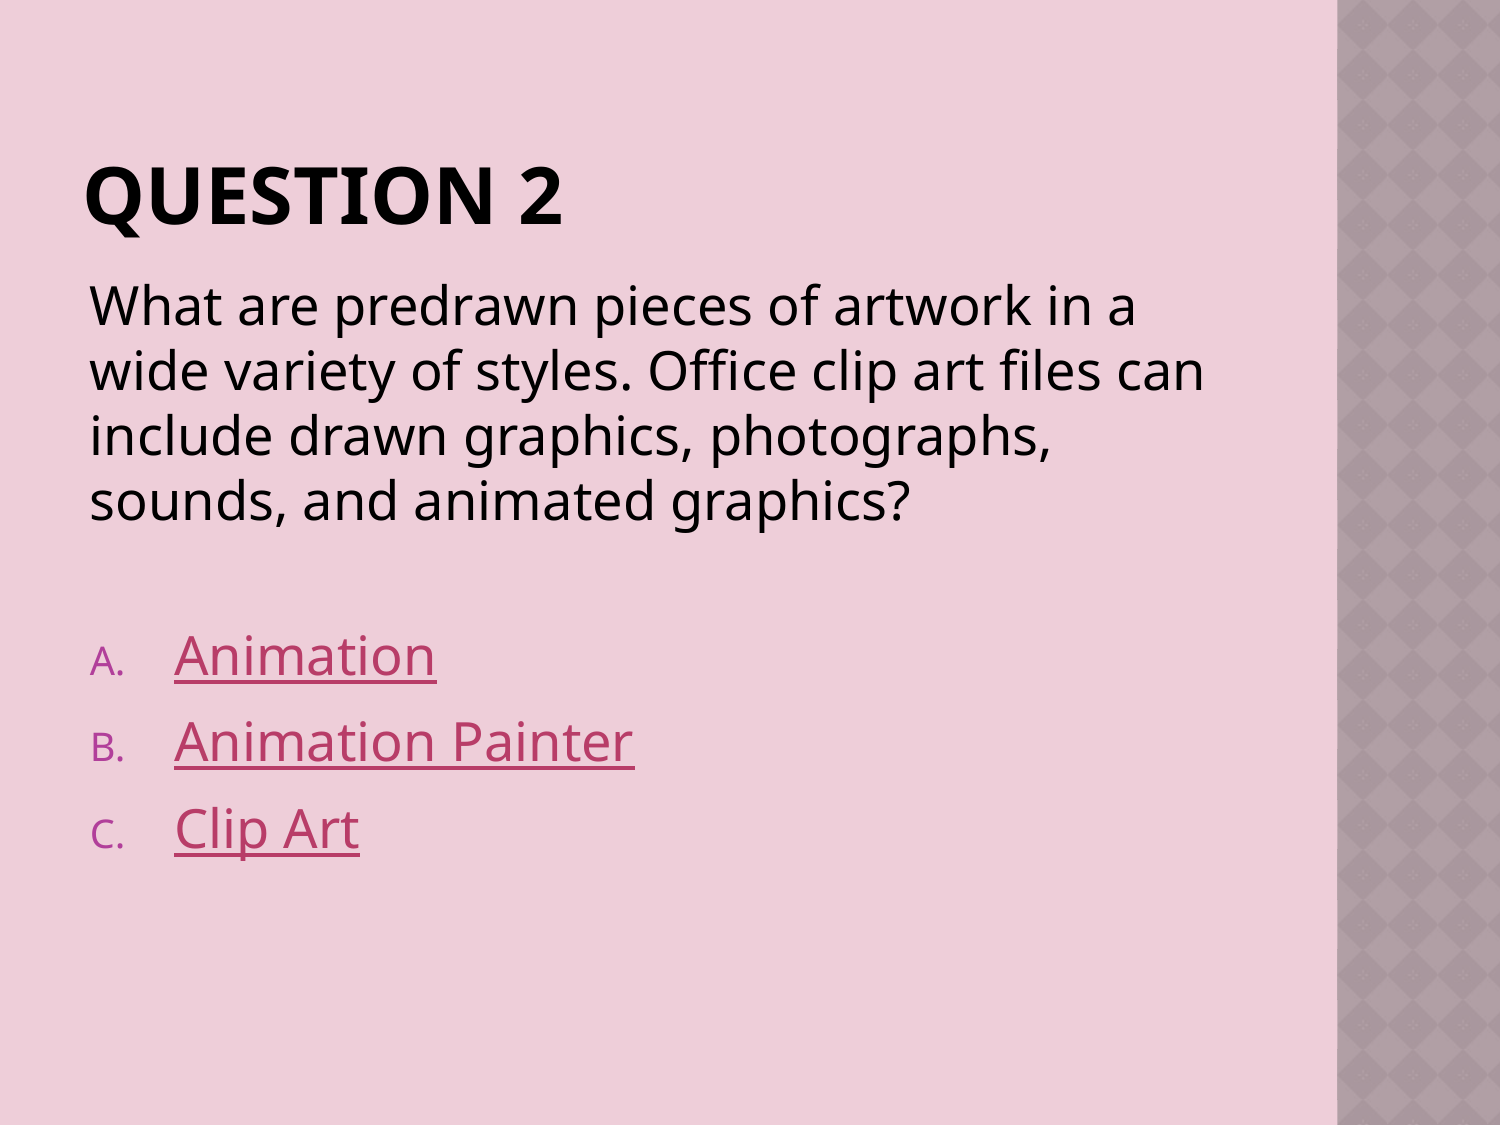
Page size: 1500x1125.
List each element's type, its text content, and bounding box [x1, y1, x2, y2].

list What are predrawn pieces of artwork in a wide variety of styles. Office clip art files can include drawn graphics, photographs, sounds, and animated graphics? Animation Animation Painter Clip Art [75, 264, 1263, 1059]
title Question 2 [75, 52, 1263, 240]
